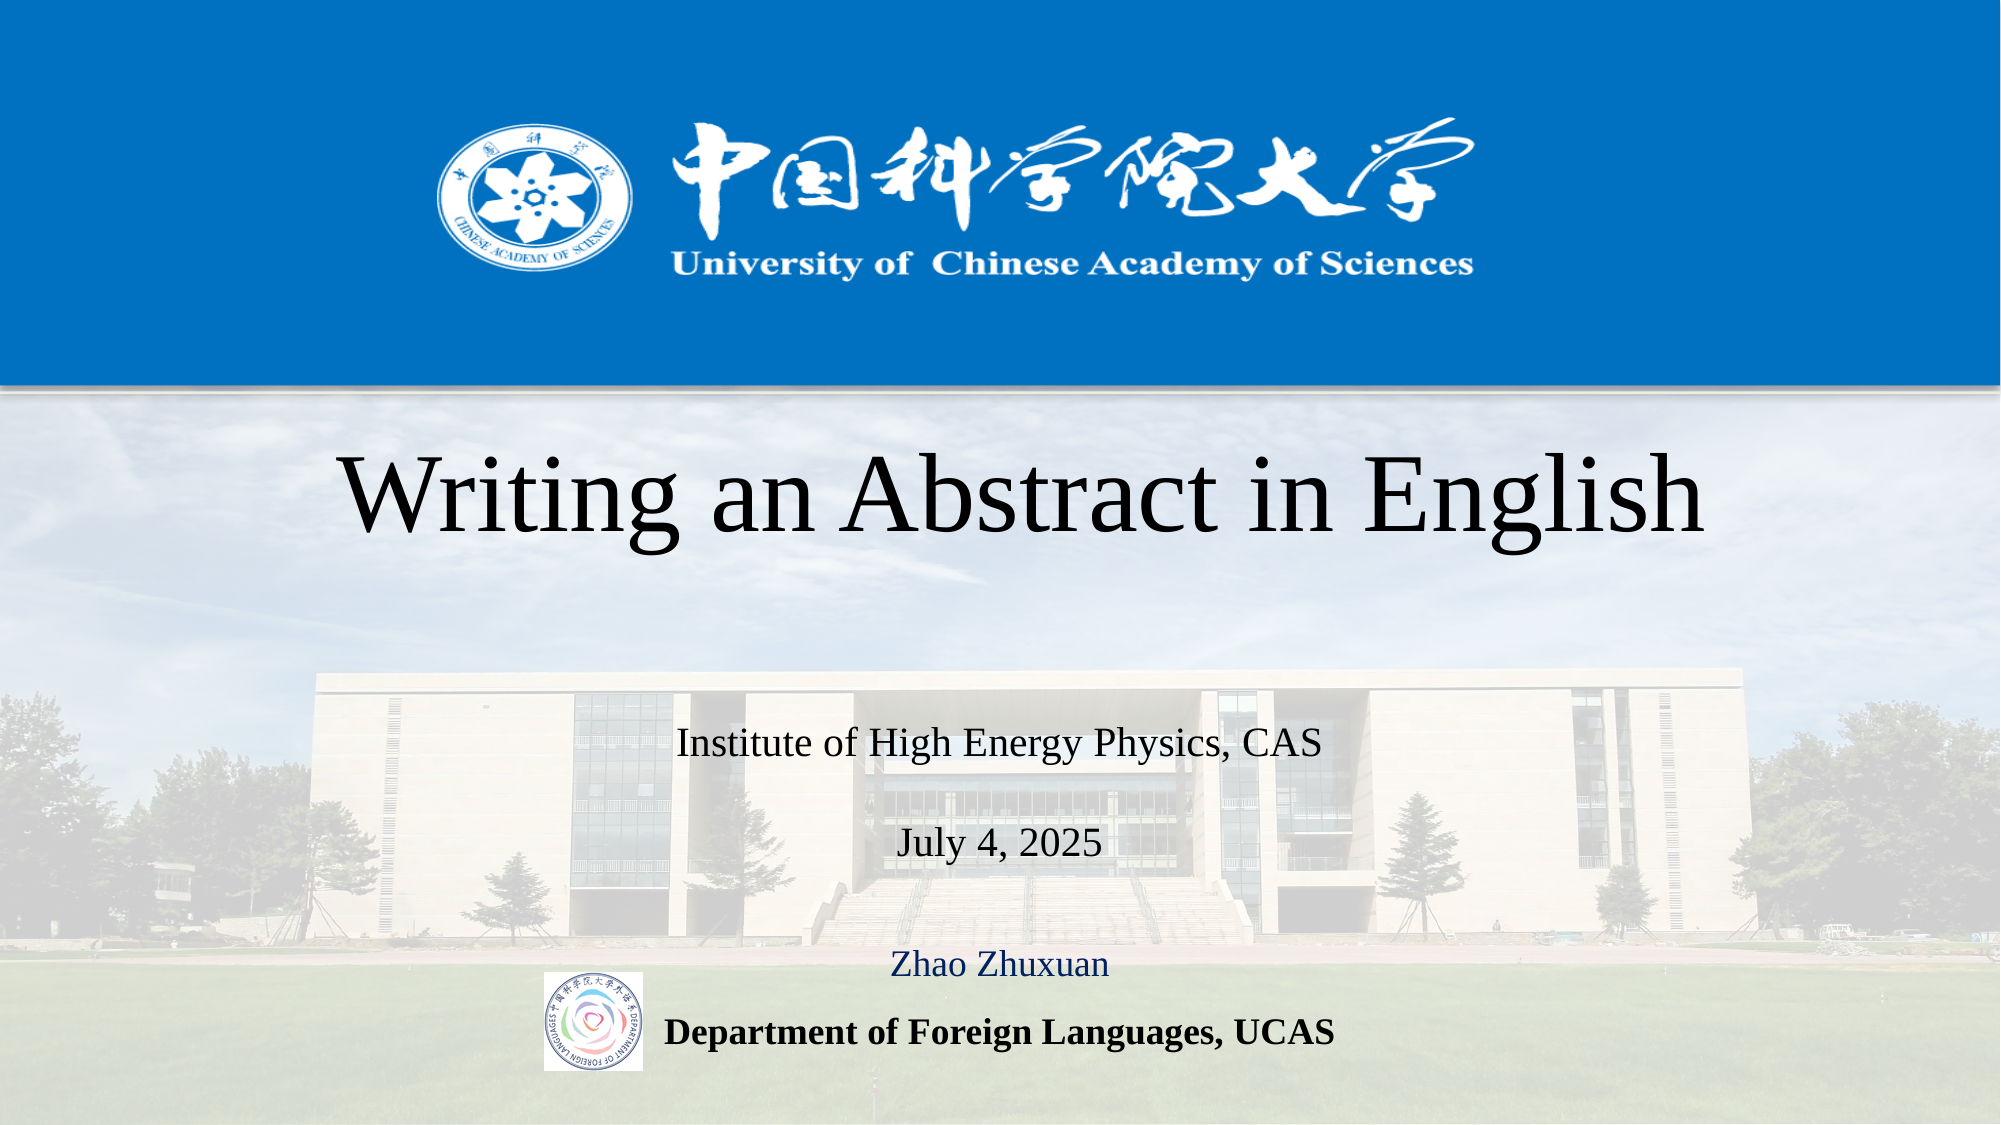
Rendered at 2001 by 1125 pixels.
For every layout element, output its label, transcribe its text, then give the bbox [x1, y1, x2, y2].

text_box Zhao Zhuxuan Department of Foreign Languages, UCAS [249, 909, 1750, 1059]
text_box Writing an Abstract in English [198, 411, 1847, 891]
picture [437, 117, 1475, 282]
text_box Institute of High Energy Physics, CAS July 4, 2025 [569, 706, 1431, 872]
picture [544, 972, 643, 1072]
